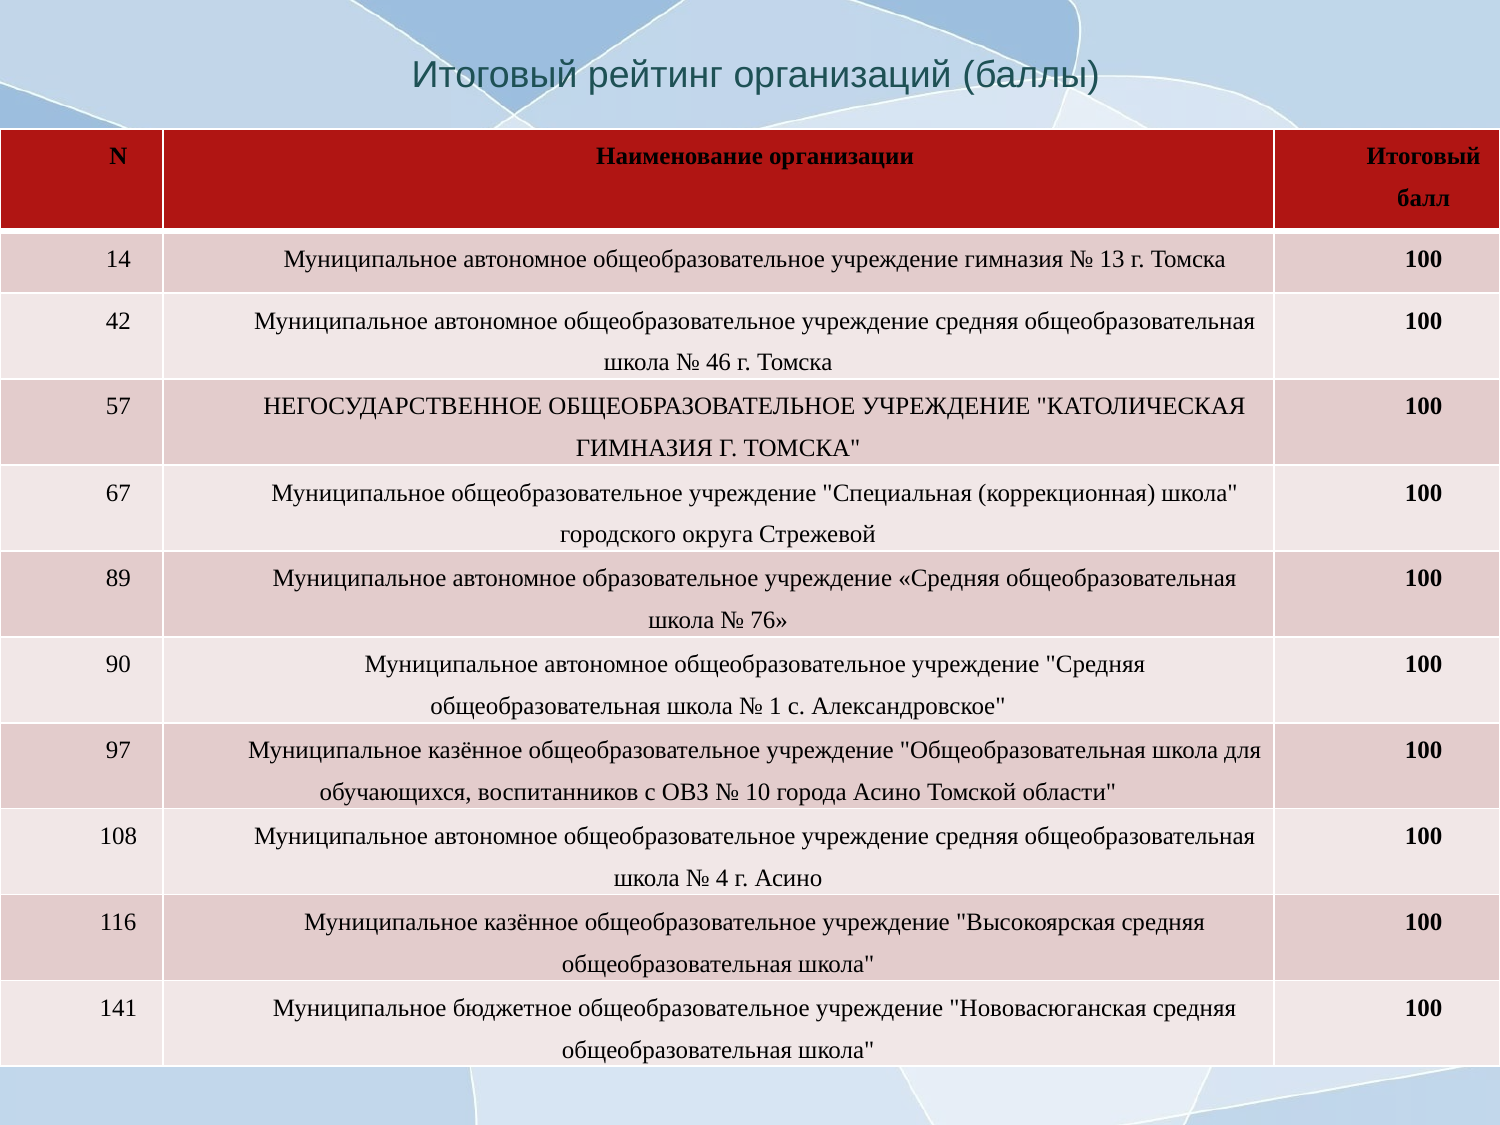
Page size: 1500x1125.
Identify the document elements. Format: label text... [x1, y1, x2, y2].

table_cell 116 [1, 895, 162, 980]
table_cell 100 [1275, 724, 1499, 808]
table_cell 57 [1, 380, 162, 464]
table_cell Муниципальное автономное общеобразовательное учреждение средняя общеобразовательная школа № 46 г. Томска [164, 294, 1273, 378]
table_cell 42 [1, 294, 162, 378]
table_cell 90 [1, 638, 162, 722]
table_cell Муниципальное автономное общеобразовательное учреждение гимназия № 13 г. Томска [164, 234, 1273, 292]
table_cell Муниципальное автономное образовательное учреждение «Средняя общеобразовательная школа № 76» [164, 552, 1273, 636]
table_header Итоговый балл [1275, 130, 1499, 228]
table_cell 108 [1, 809, 162, 894]
table_cell 94 [0, 0, 1500, 128]
table_cell 100 [1275, 809, 1499, 894]
table_cell 100 [1275, 895, 1499, 980]
table_cell Муниципальное казённое общеобразовательное учреждение "Общеобразовательная школа для обучающихся, воспитанников с ОВЗ № 10 города Асино Томской области" [164, 724, 1273, 808]
table_cell 141 [1, 981, 162, 1065]
table_cell 100 [1275, 294, 1499, 378]
table_cell 100 [1275, 981, 1499, 1065]
table_cell Муниципальное бюджетное общеобразовательное учреждение "Нововасюганская средняя общеобразовательная школа" [164, 981, 1273, 1065]
table_cell Муниципальное казённое общеобразовательное учреждение "Высокоярская средняя общеобразовательная школа" [164, 895, 1273, 980]
table_cell Муниципальное автономное общеобразовательное учреждение "Средняя общеобразовательная школа № 1 с. Александровское" [164, 638, 1273, 722]
table_cell 94 [0, 1067, 1500, 1125]
table_cell НЕГОСУДАРСТВЕННОЕ ОБЩЕОБРАЗОВАТЕЛЬНОЕ УЧРЕЖДЕНИЕ "КАТОЛИЧЕСКАЯ ГИМНАЗИЯ Г. ТОМСКА" [164, 380, 1273, 464]
table_cell Муниципальное автономное общеобразовательное учреждение средняя общеобразовательная школа № 4 г. Асино [164, 809, 1273, 894]
table_cell 97 [1, 724, 162, 808]
table_cell 100 [1275, 234, 1499, 292]
table_cell 14 [1, 234, 162, 292]
table_cell 100 [1275, 638, 1499, 722]
table_header N [1, 130, 162, 228]
table_cell 89 [1, 552, 162, 636]
table_cell 100 [1275, 380, 1499, 464]
title Итоговый рейтинг организаций (баллы) [75, 45, 1425, 128]
table_cell 100 [1275, 466, 1499, 550]
table_cell 100 [1275, 552, 1499, 636]
table_cell Муниципальное общеобразовательное учреждение "Специальная (коррекционная) школа" городского округа Стрежевой [164, 466, 1273, 550]
table_cell 67 [1, 466, 162, 550]
table_header Наименование организации [164, 130, 1273, 228]
